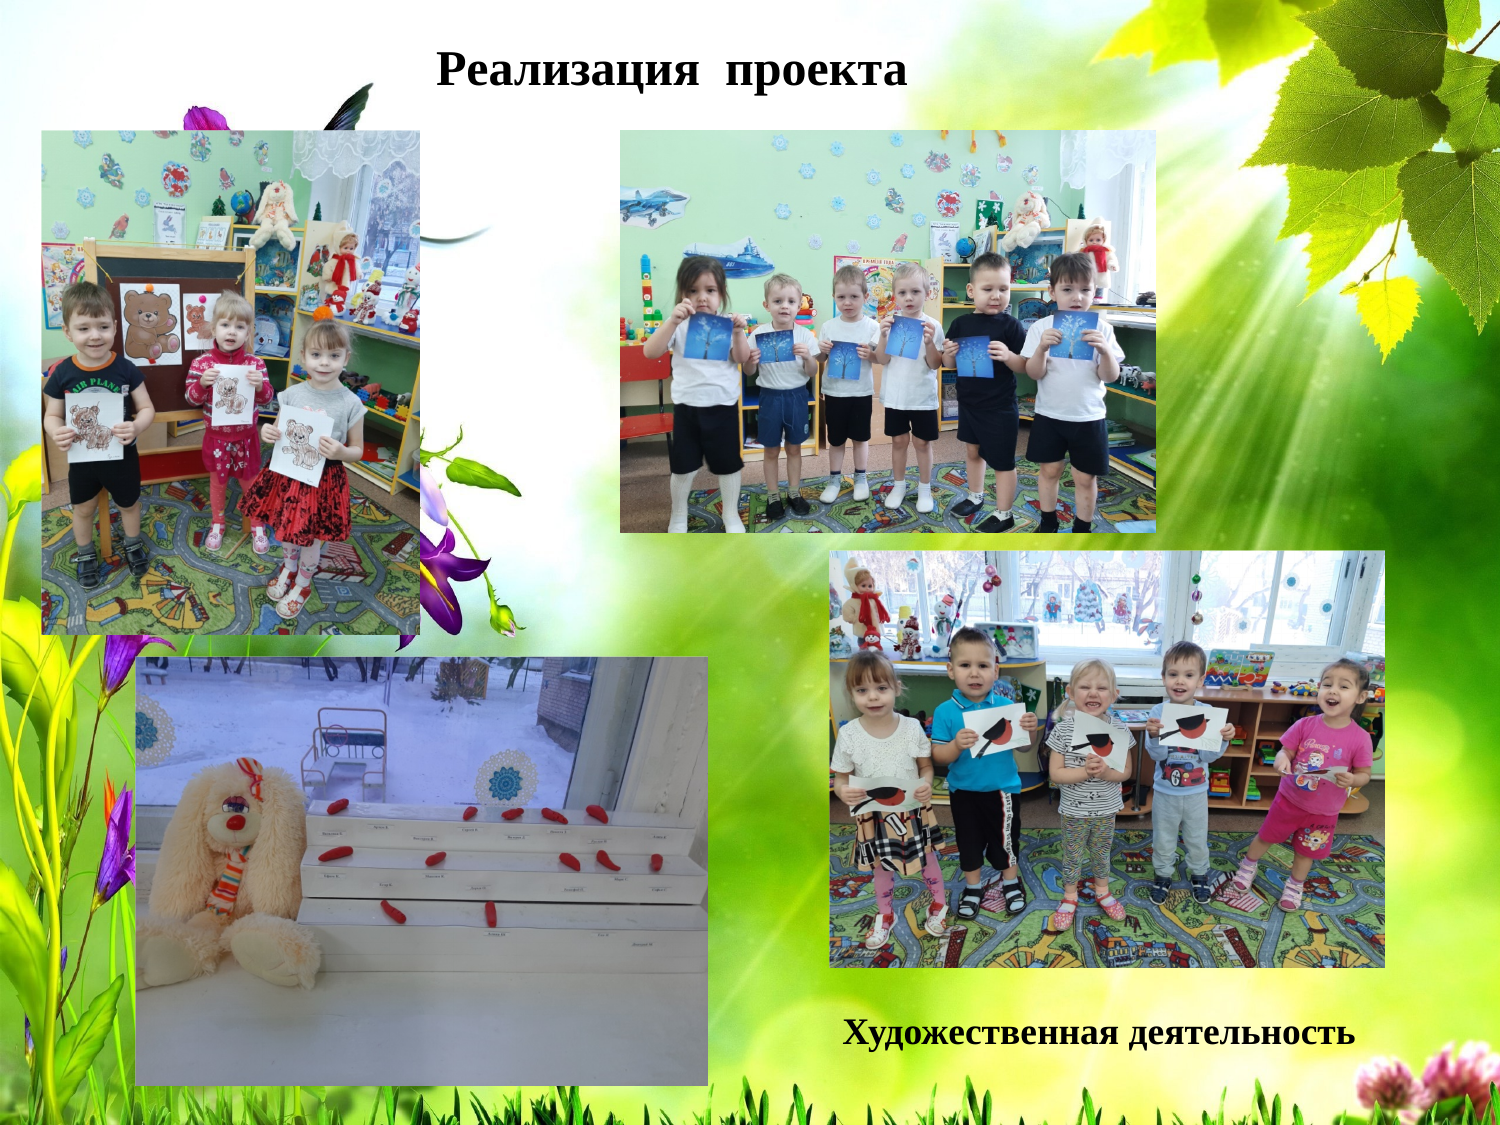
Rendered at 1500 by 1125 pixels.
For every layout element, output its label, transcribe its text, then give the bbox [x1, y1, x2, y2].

text_box Художественная деятельность [827, 999, 1372, 1060]
picture [0, 0, 1500, 1125]
text_box Реализация проекта [421, 28, 923, 104]
